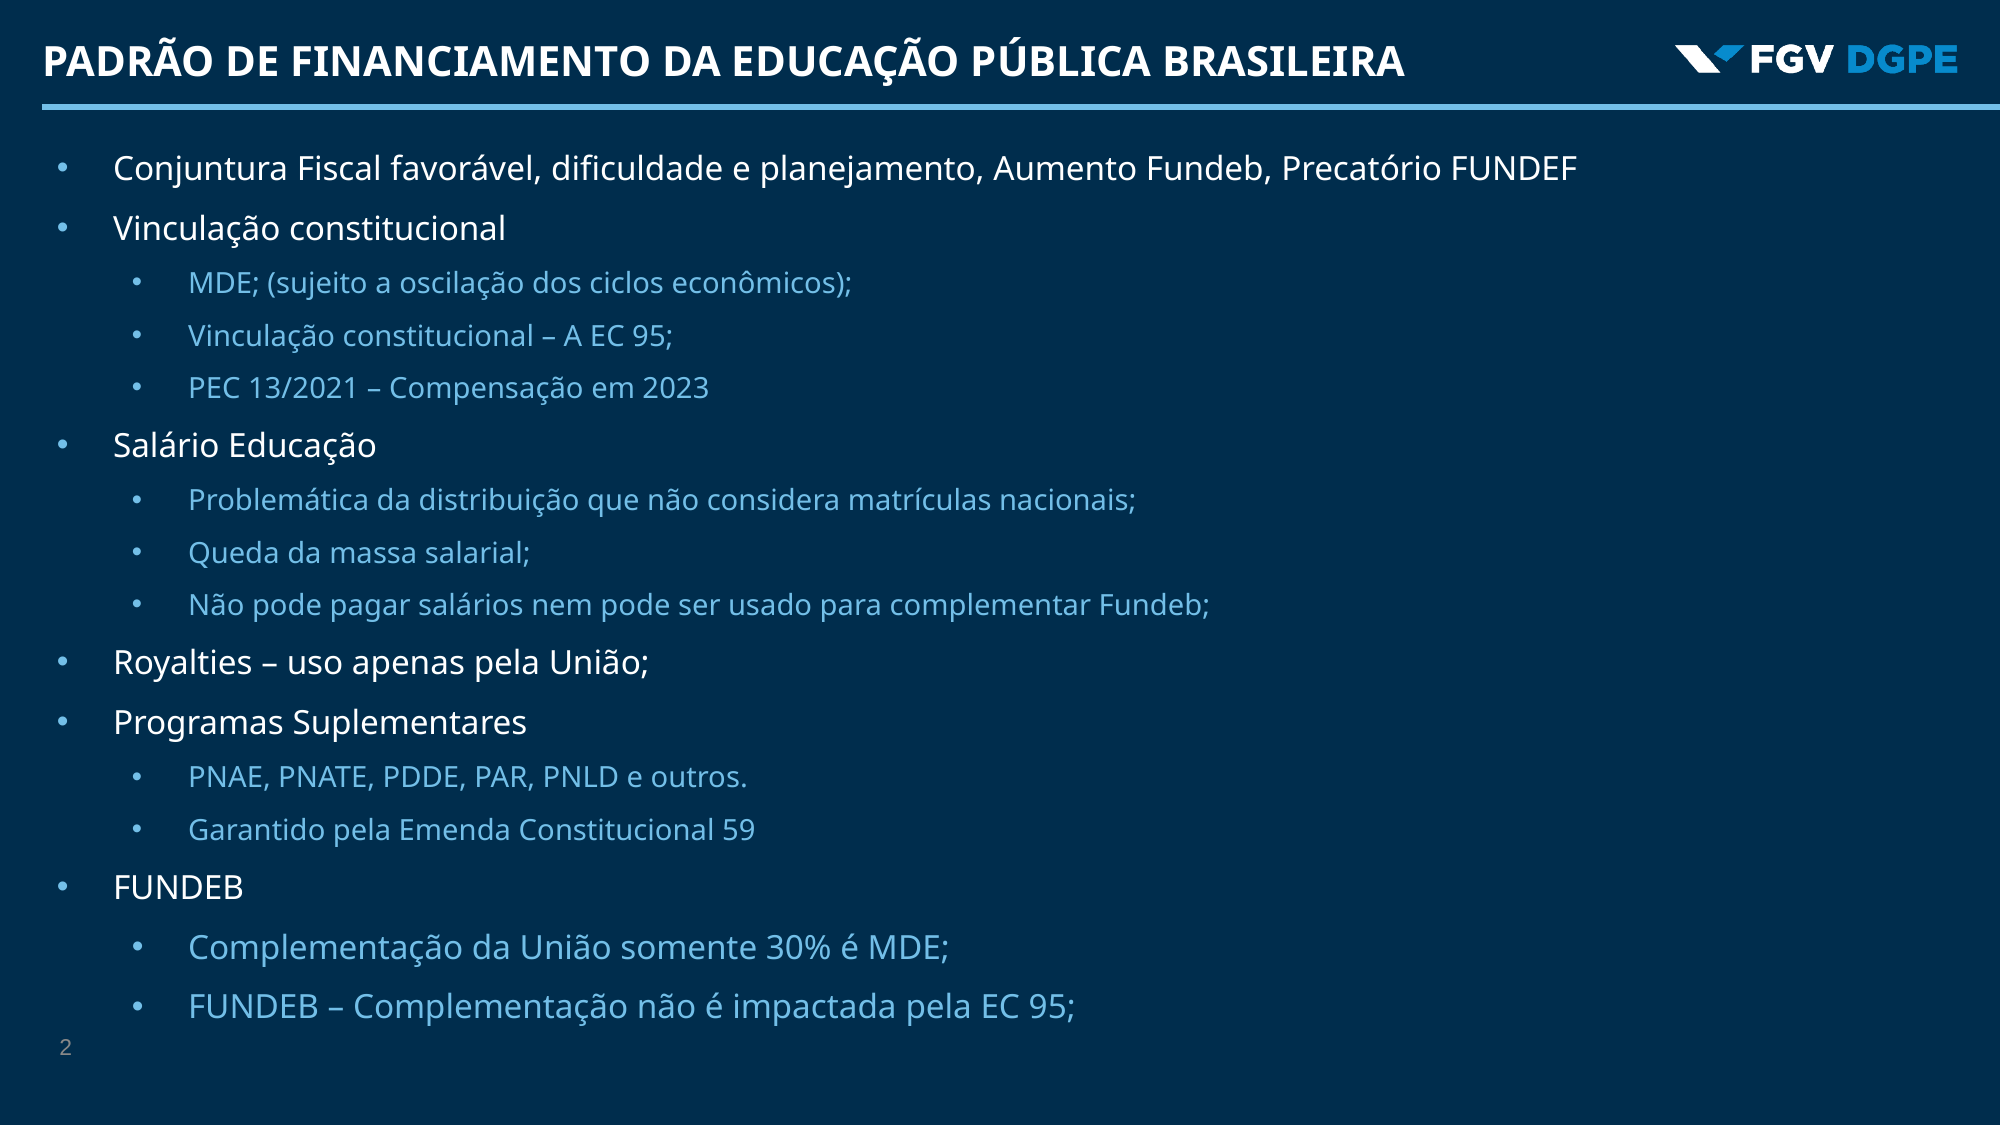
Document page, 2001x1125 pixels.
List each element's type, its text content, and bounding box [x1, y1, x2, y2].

text_box Conjuntura Fiscal favorável, dificuldade e planejamento, Aumento Fundeb, Precatório FUNDEF Vinculação constitucional MDE; (sujeito a oscilação dos ciclos econômicos); Vinculação constitucional – A EC 95; PEC 13/2021 – Compensação em 2023 Salário Educação Problemática da distribuição que não considera matrículas nacionais; Queda da massa salarial; Não pode pagar salários nem pode ser usado para complementar Fundeb; Royalties – uso apenas pela União; Programas Suplementares PNAE, PNATE, PDDE, PAR, PNLD e outros. Garantido pela Emenda Constitucional 59 FUNDEB Complementação da União somente 30% é MDE; FUNDEB – Complementação não é impactada pela EC 95; [42, 119, 1958, 1033]
picture [1663, 23, 1973, 95]
text_box 2 [23, 1016, 108, 1077]
text_box PADRÃO DE FINANCIAMENTO DA EDUCAÇÃO PÚBLICA BRASILEIRA [42, 34, 1658, 95]
